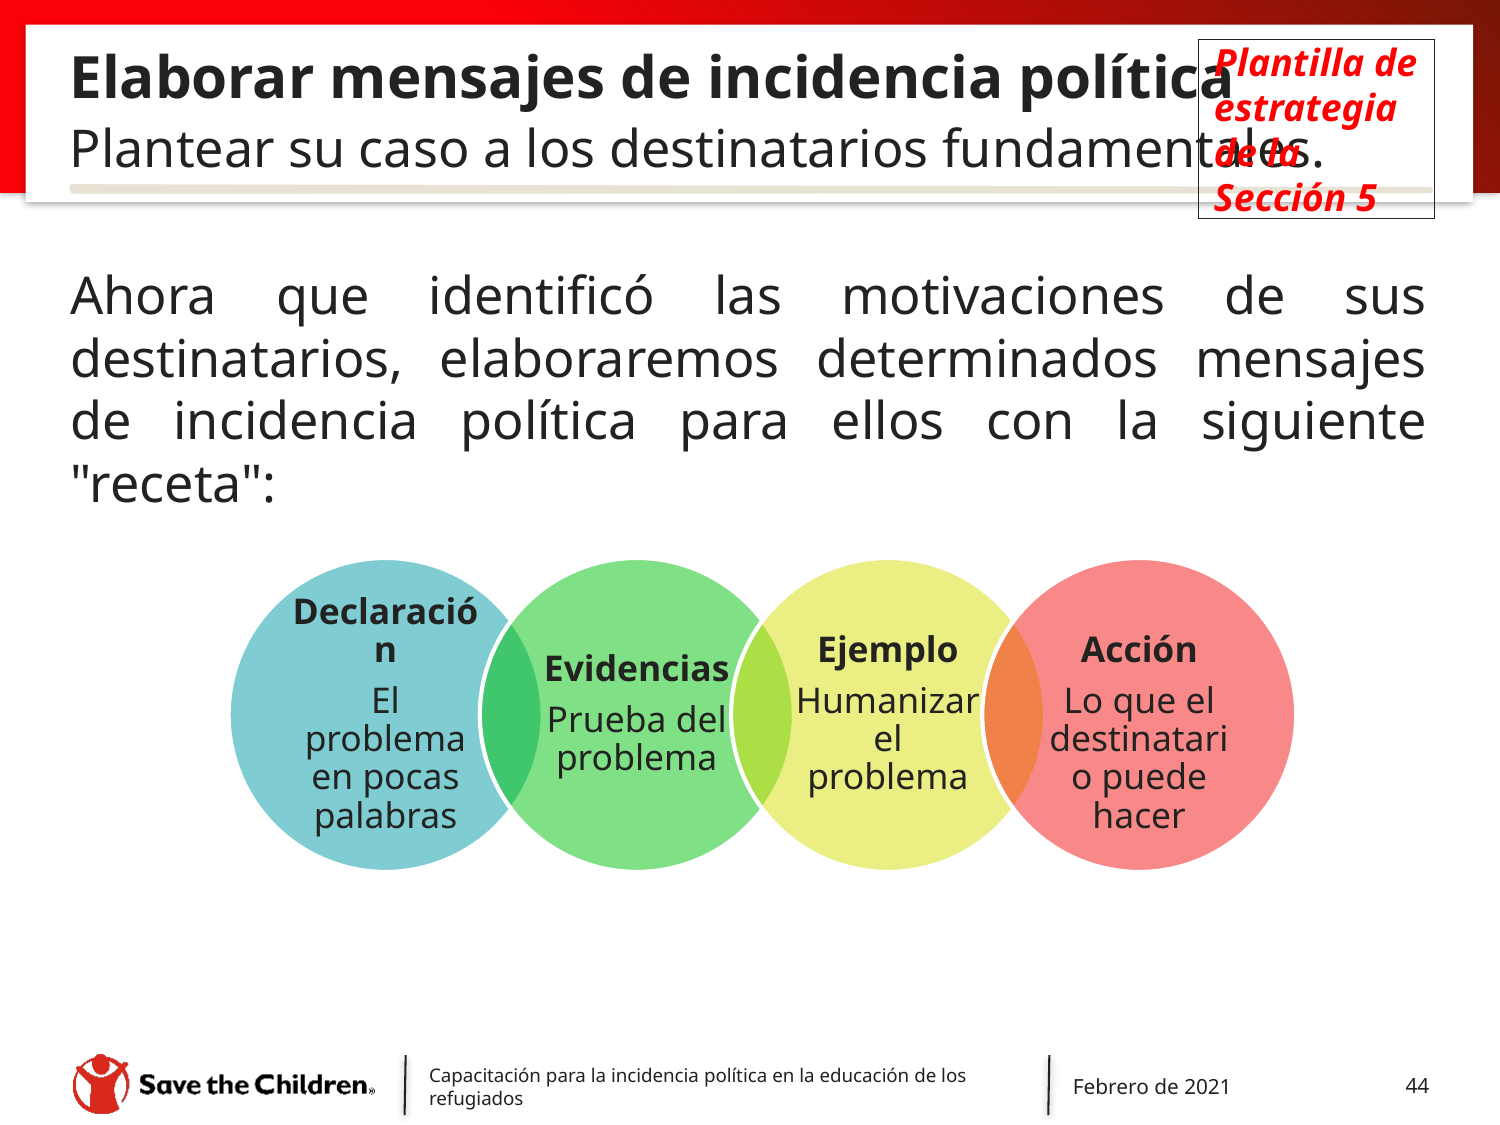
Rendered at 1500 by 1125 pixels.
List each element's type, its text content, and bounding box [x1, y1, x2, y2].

slide_number 44 [1317, 1056, 1445, 1117]
text_box Plantilla de estrategia de la Sección 5 [1198, 39, 1435, 219]
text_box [227, 420, 1297, 1010]
picture [69, 184, 1198, 194]
slide_number Febrero de 2021 [1057, 1056, 1317, 1117]
title Elaborar mensajes de incidencia política [69, 33, 1429, 115]
list Plantear su caso a los destinatarios fundamentales. [69, 115, 1198, 176]
picture [62, 1043, 386, 1125]
list Ahora que identificó las motivaciones de sus destinatarios, elaboraremos determinados mensajes de incidencia política para ellos con la siguiente "receta": [70, 262, 1428, 1035]
footer Capacitación para la incidencia política en la educación de los refugiados [414, 1056, 1042, 1117]
